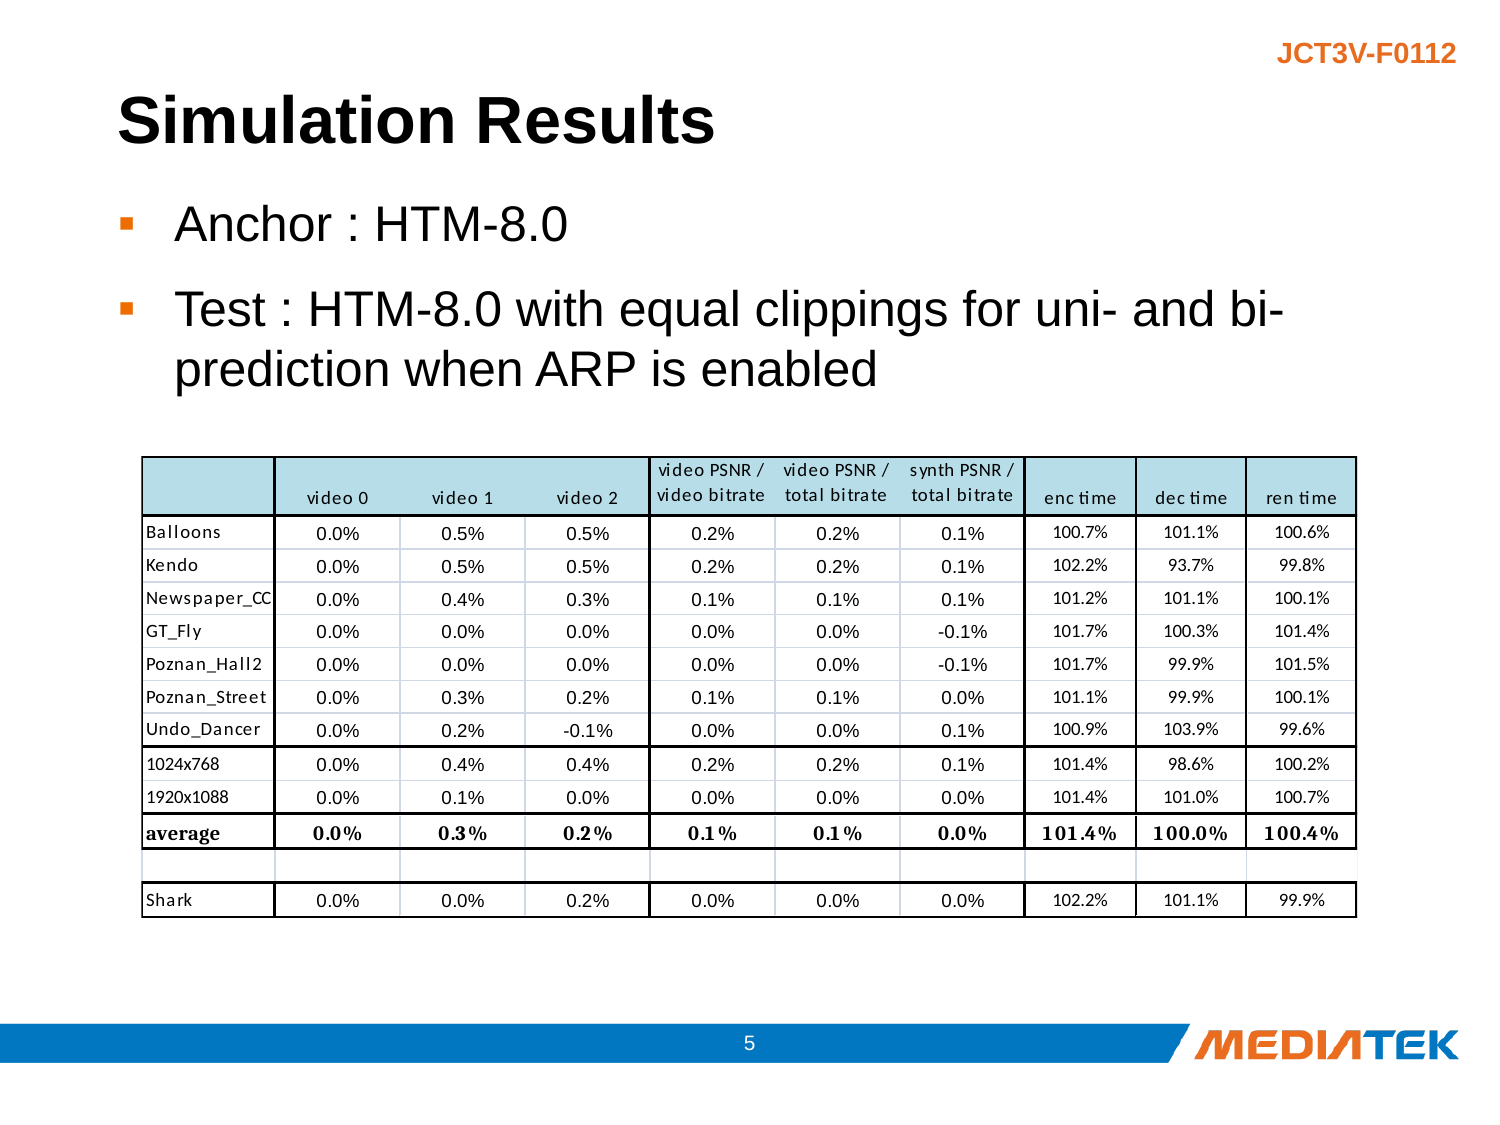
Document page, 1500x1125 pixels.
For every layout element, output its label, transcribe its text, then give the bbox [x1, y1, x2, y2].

picture [141, 455, 1359, 919]
list Anchor : HTM-8.0 Test : HTM-8.0 with equal clippings for uni- and bi- prediction when ARP is enabled [102, 184, 1425, 998]
picture [789, 1023, 1459, 1063]
picture [0, 1023, 711, 1063]
slide_number 4 [711, 1022, 789, 1090]
title Simulation Results [101, 62, 1425, 172]
